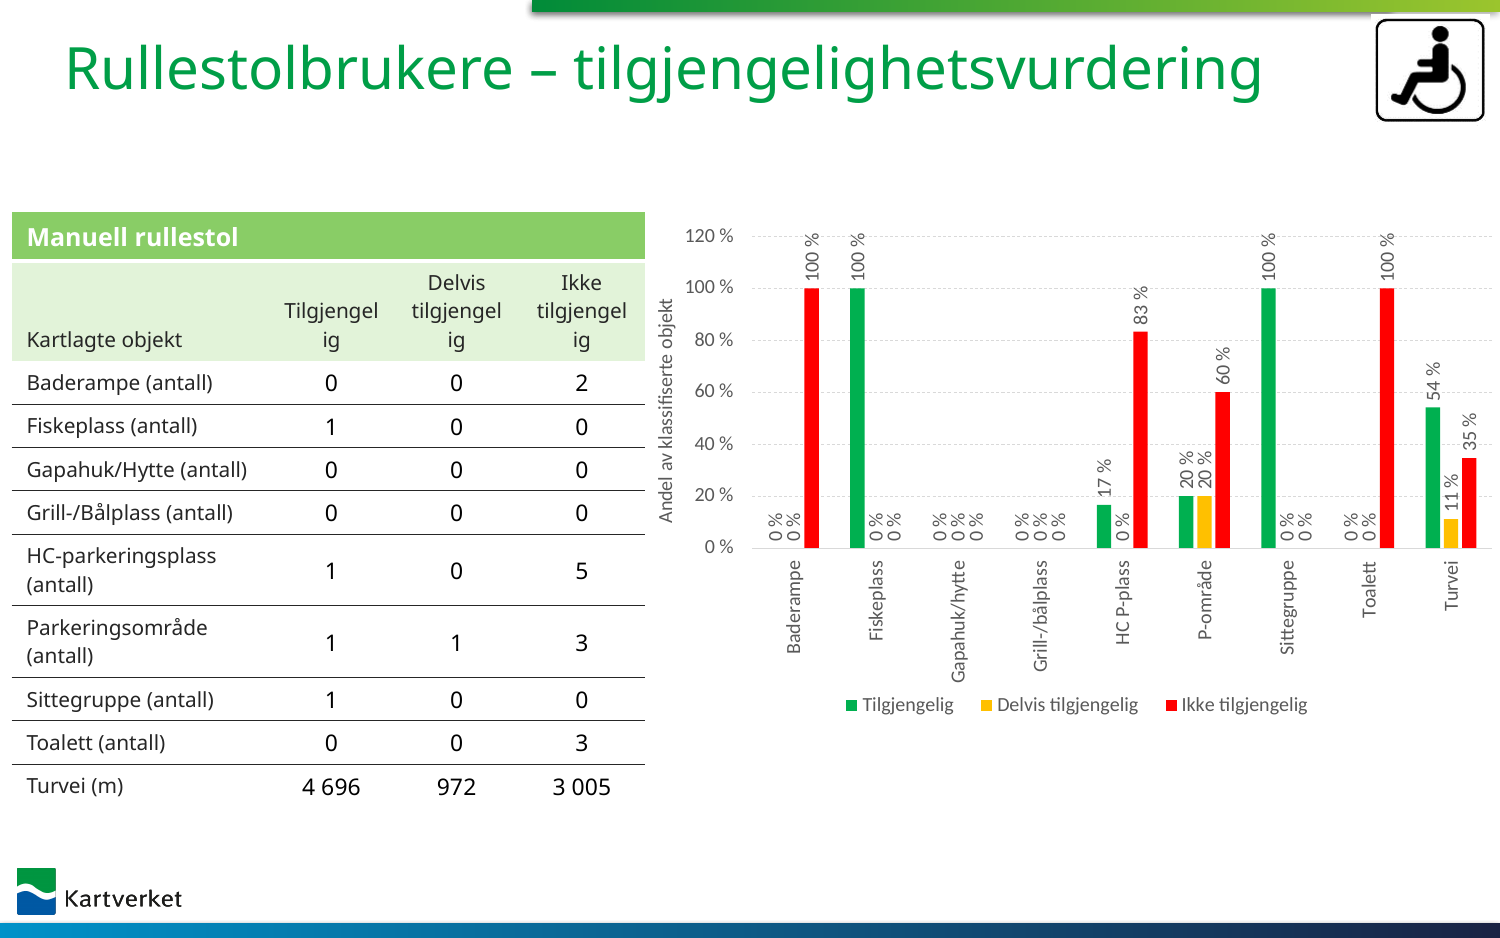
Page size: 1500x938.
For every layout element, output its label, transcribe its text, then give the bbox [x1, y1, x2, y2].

table_cell 3 005 [519, 765, 645, 807]
table_cell 1 [269, 535, 394, 605]
table_cell 0 [394, 721, 519, 764]
table_cell 3 [519, 721, 645, 764]
table_cell 0 [394, 405, 519, 447]
table_cell 4 696 [269, 765, 394, 807]
table_cell 1 [394, 606, 519, 677]
text_box Rullestolbrukere – tilgjengelighetsvurdering [49, 12, 1372, 109]
table_cell 0 [519, 405, 638, 447]
table_cell 1 [269, 405, 394, 447]
table_cell 0 [519, 448, 638, 490]
table_cell Tilgjengelig [269, 263, 394, 361]
table_cell 0 [394, 491, 519, 534]
table_cell 0 [394, 448, 519, 490]
table_cell Turvei (m) [12, 765, 269, 807]
table_cell 972 [394, 765, 519, 807]
table_cell Parkeringsområde (antall) [12, 606, 269, 677]
table_cell 0 [394, 535, 519, 605]
table_cell Sittegruppe (antall) [12, 678, 269, 720]
table_cell Gapahuk/Hytte (antall) [12, 448, 269, 490]
table_cell 0 [519, 491, 638, 534]
table_cell 3 [519, 606, 638, 677]
table_header Manuell rullestol [12, 212, 645, 259]
table_cell Fiskeplass (antall) [12, 405, 269, 447]
table_cell Toalett (antall) [12, 721, 269, 764]
picture [643, 218, 1500, 728]
table_cell 0 [519, 678, 638, 720]
table_cell Delvis tilgjengelig [394, 263, 519, 361]
table_cell 0 [394, 361, 519, 404]
picture [1371, 13, 1491, 127]
table_cell 5 [519, 535, 638, 605]
table_cell HC-parkeringsplass (antall) [12, 535, 269, 605]
table_cell Grill-/Bålplass (antall) [12, 491, 269, 534]
table_cell 0 [269, 448, 394, 490]
table_cell Ikke tilgjengelig [519, 263, 638, 361]
table_cell Baderampe (antall) [12, 361, 269, 404]
table_cell 0 [269, 491, 394, 534]
table_cell 2 [519, 361, 638, 404]
table_cell 1 [269, 606, 394, 677]
table_cell Kartlagte objekt [12, 263, 269, 361]
table_cell 1 [269, 678, 394, 720]
table_cell 0 [269, 721, 394, 764]
table_cell 0 [269, 361, 394, 404]
table_cell 0 [394, 678, 519, 720]
